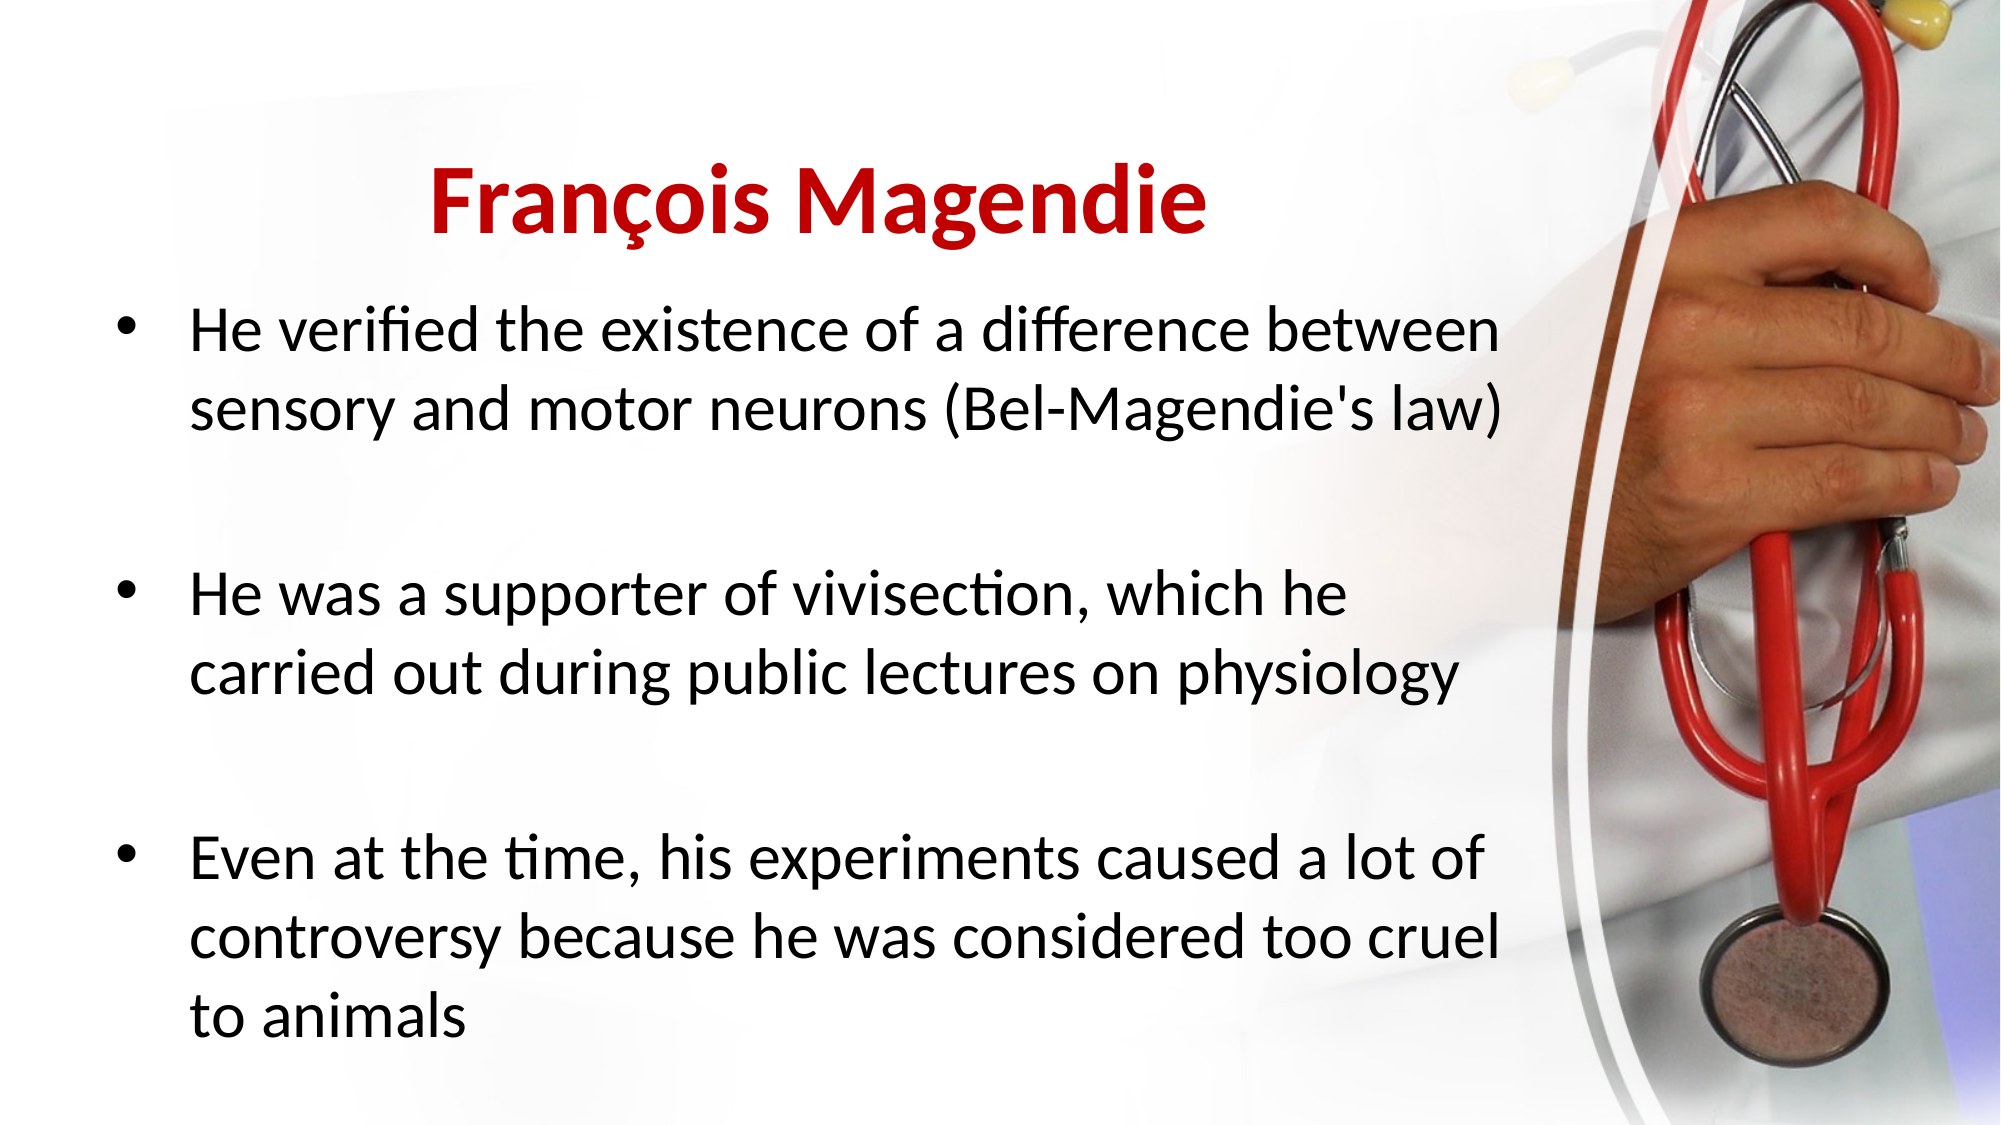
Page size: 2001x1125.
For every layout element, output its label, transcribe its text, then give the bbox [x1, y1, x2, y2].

picture [0, 0, 2001, 1125]
title François Magendie [99, 110, 1540, 278]
list He verified the existence of a difference between sensory and motor neurons (Bel-Magendie's law) He was a supporter of vivisection, which he carried out during public lectures on physiology Even at the time, his experiments caused a lot of controversy because he was considered too cruel to animals [100, 277, 1537, 1125]
